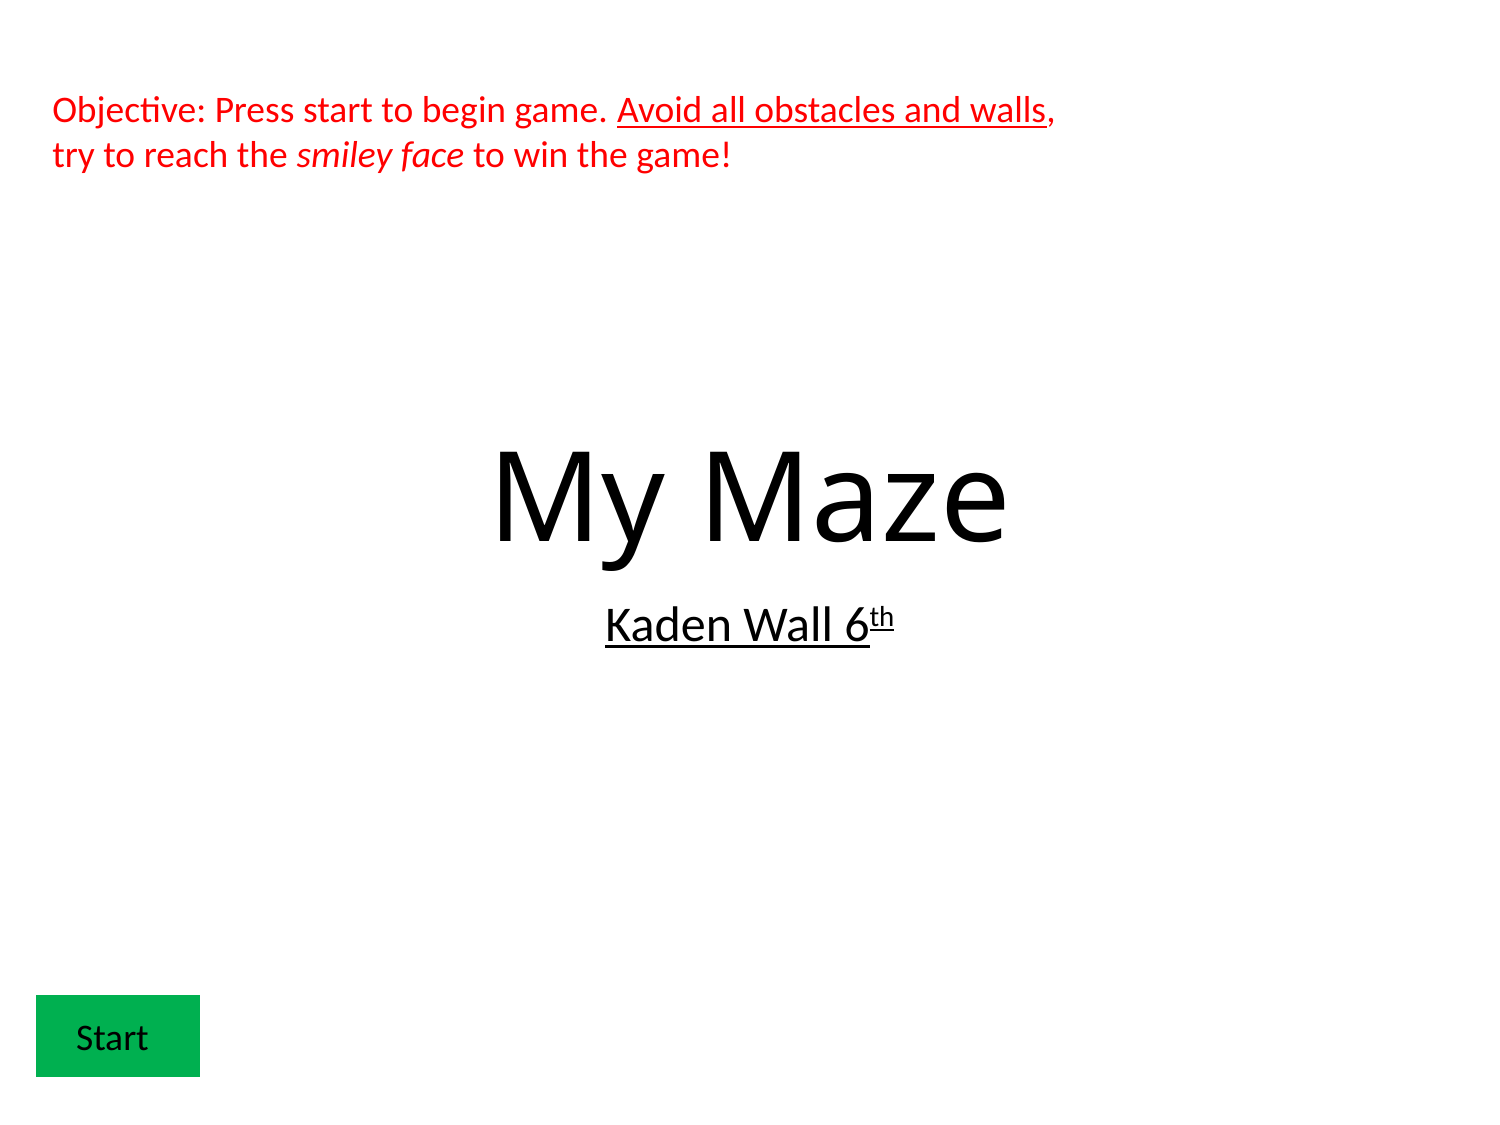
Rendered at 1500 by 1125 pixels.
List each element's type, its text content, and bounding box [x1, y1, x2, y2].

text_box Start [61, 1005, 164, 1066]
text_box [36, 995, 200, 1077]
title My Maze [112, 184, 1388, 576]
text_box Objective: Press start to begin game. Avoid all obstacles and walls, try to reach the smiley face to win the game! [37, 78, 1102, 183]
subtitle Kaden Wall 6th [187, 590, 1313, 863]
